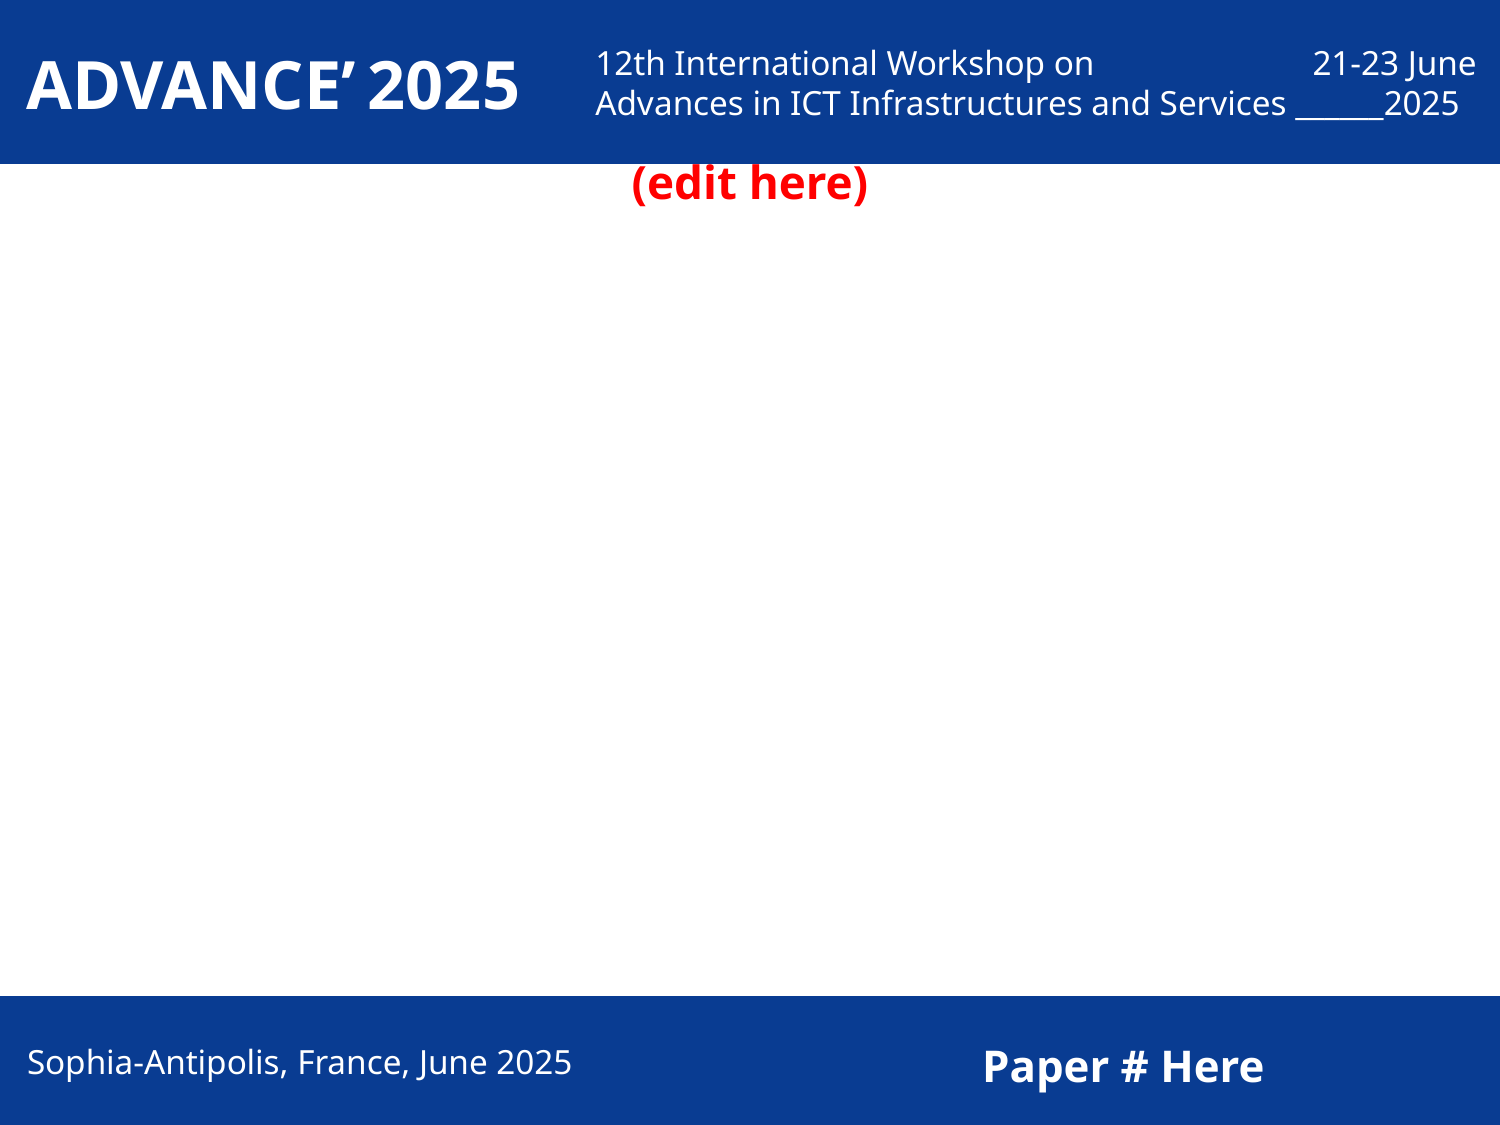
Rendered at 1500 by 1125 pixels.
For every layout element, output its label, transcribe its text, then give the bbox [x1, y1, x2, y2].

text_box (edit here) [163, 138, 1337, 224]
